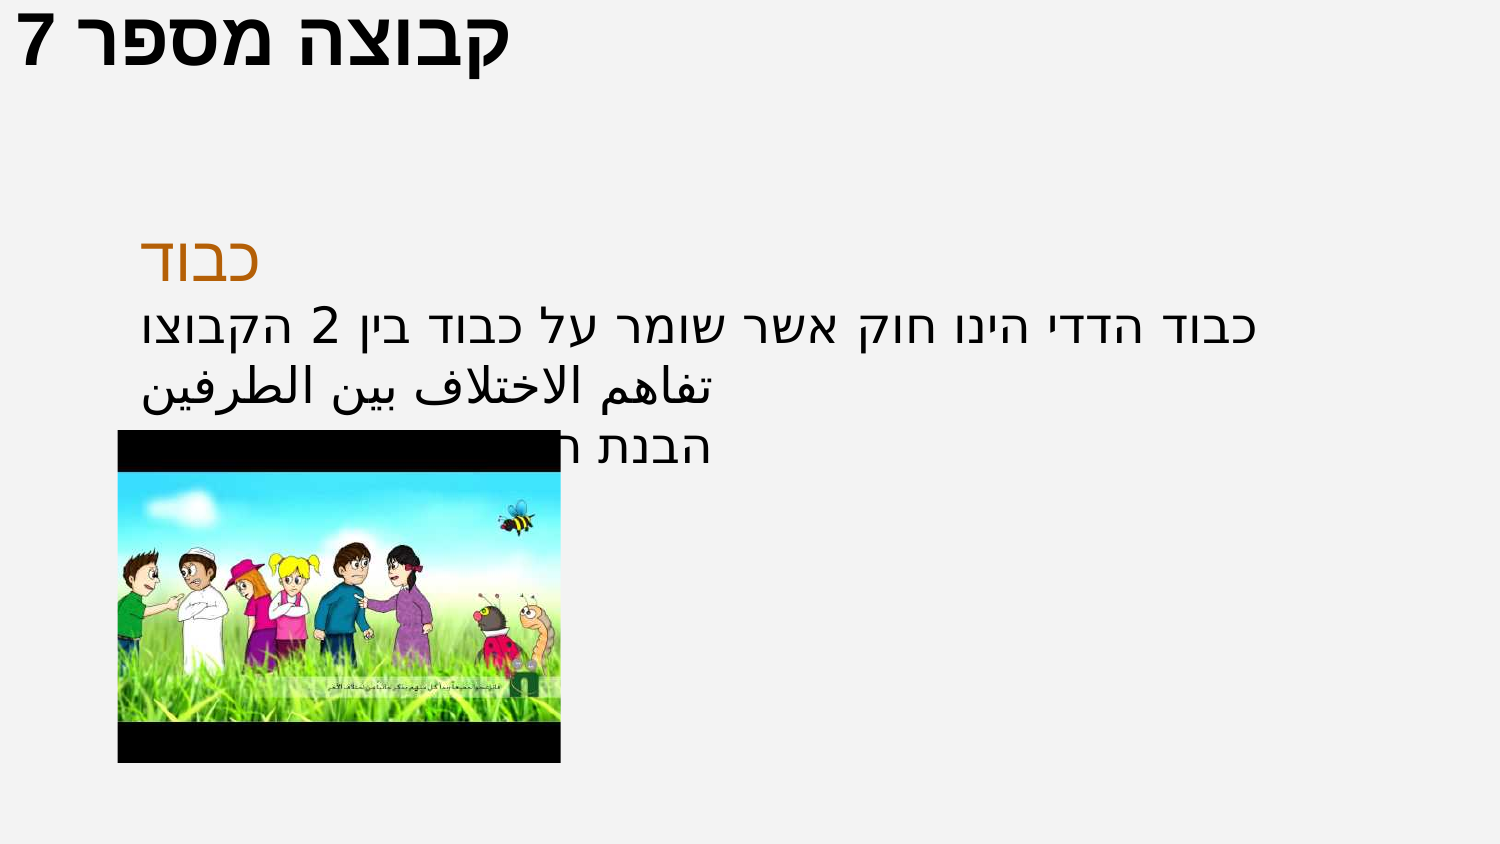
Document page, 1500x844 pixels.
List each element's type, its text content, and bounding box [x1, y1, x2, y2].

text_box קבוצה מספר 7 [0, 0, 1500, 175]
list כבוד כבוד הדדי הינו חוק אשר שומר על כבוד בין 2 הקבוצו تفاهم الاختلاف بين الطرفين הבנת השוני בין שני הצדדים [125, 203, 1476, 816]
text_box [117, 430, 561, 763]
